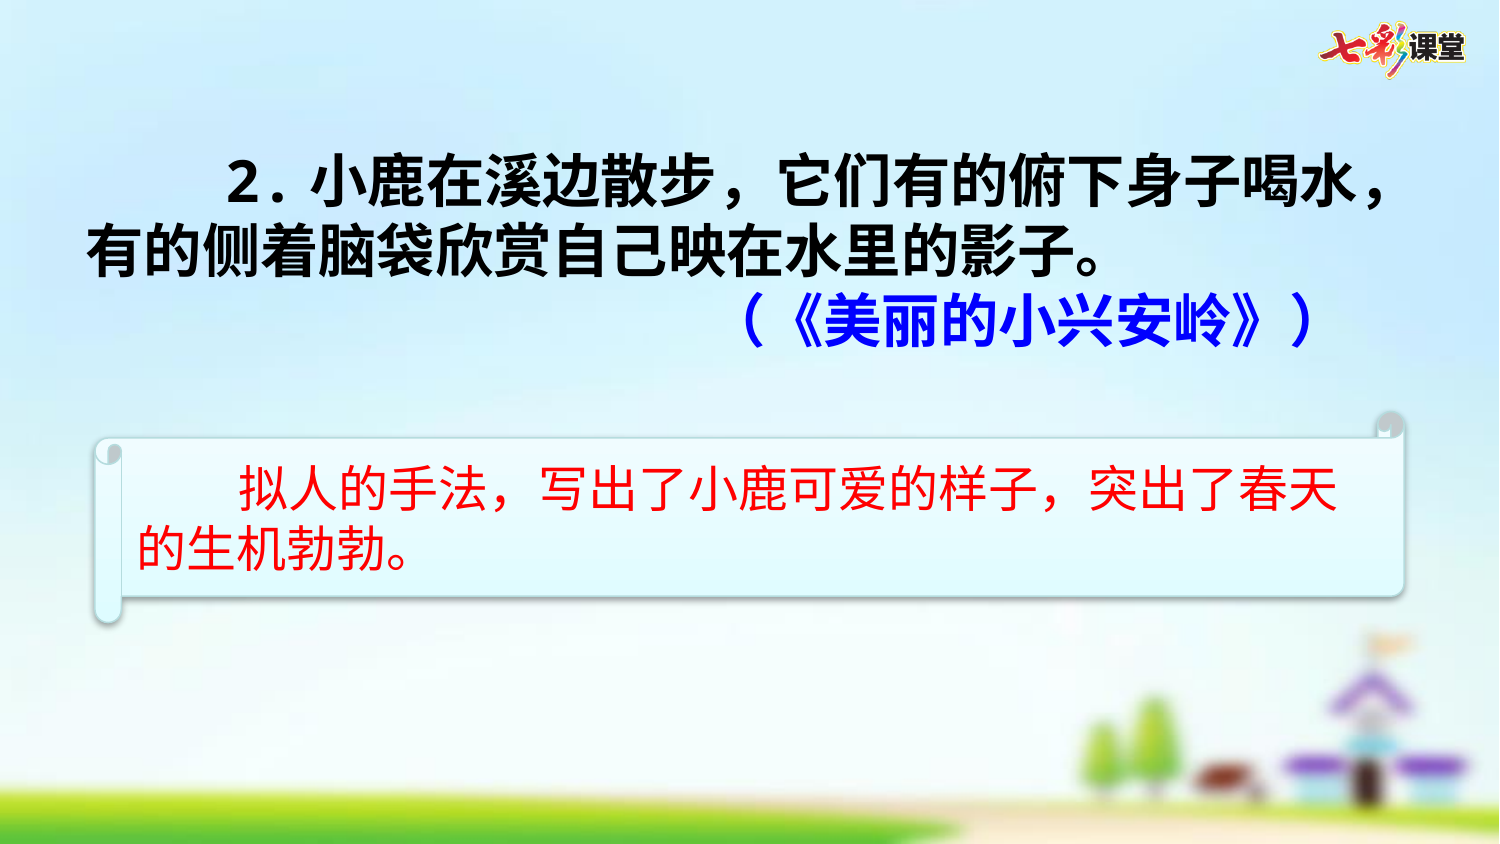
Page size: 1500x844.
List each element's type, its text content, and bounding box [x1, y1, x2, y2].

picture [0, 0, 1499, 844]
text_box 2.小鹿在溪边散步，它们有的俯下身子喝水，有的侧着脑袋欣赏自己映在水里的影子。 （《美丽的小兴安岭》） [70, 136, 1376, 362]
text_box 拟人的手法，写出了小鹿可爱的样子，突出了春天的生机勃勃。 [94, 410, 1405, 624]
